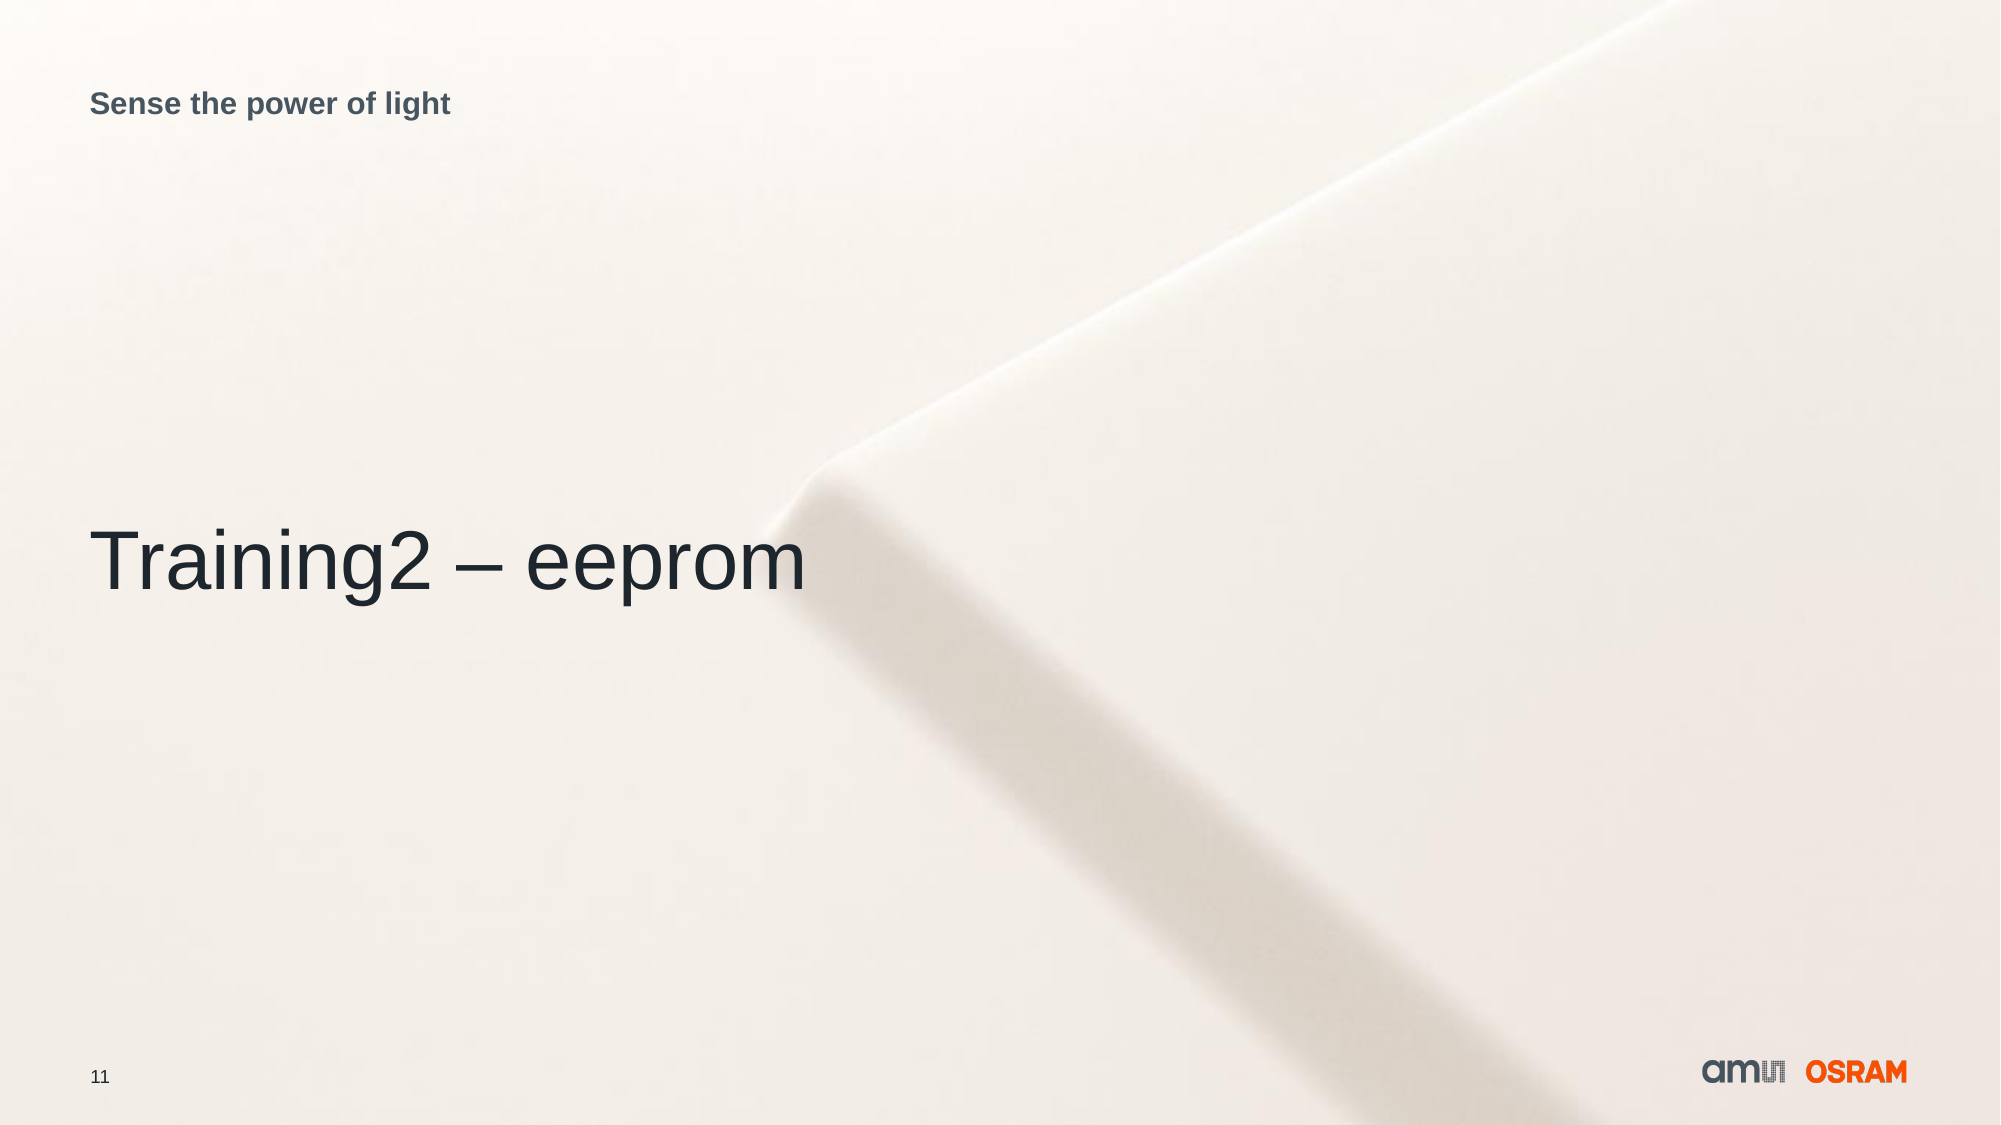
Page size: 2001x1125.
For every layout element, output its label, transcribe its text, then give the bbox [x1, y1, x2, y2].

picture [0, 0, 2000, 1125]
title Training2 – eeprom [89, 436, 1907, 689]
